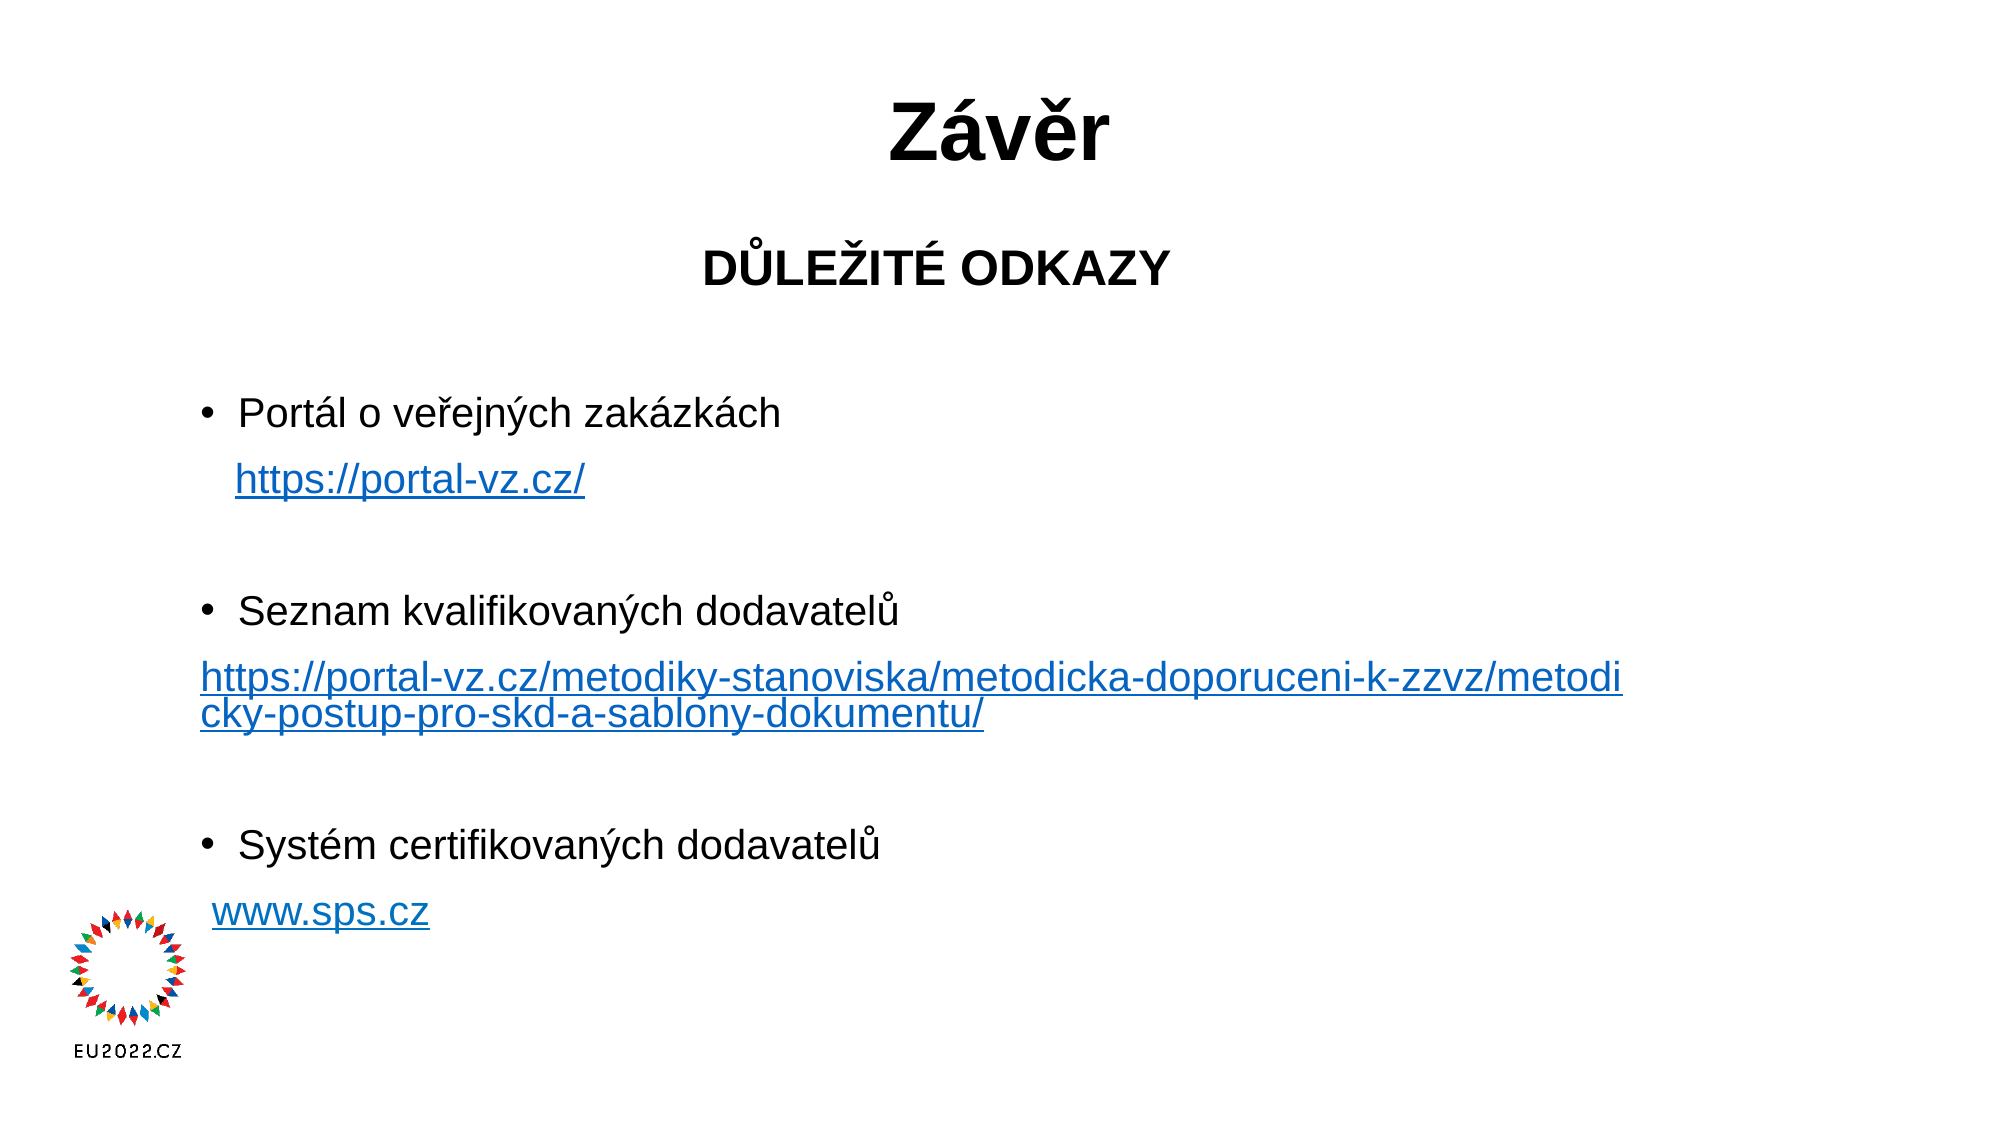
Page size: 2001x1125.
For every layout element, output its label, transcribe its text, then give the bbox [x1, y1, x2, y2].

list DŮLEŽITÉ ODKAZY Portál o veřejných zakázkách https://portal-vz.cz/ Seznam kvalifikovaných dodavatelů https://portal-vz.cz/metodiky-stanoviska/metodicka-doporuceni-k-zzvz/metodicky-postup-pro-skd-a-sablony-dokumentu/ Systém certifikovaných dodavatelů www.sps.cz [184, 234, 1656, 1005]
picture [69, 909, 186, 1058]
title Závěr [137, 59, 1863, 209]
